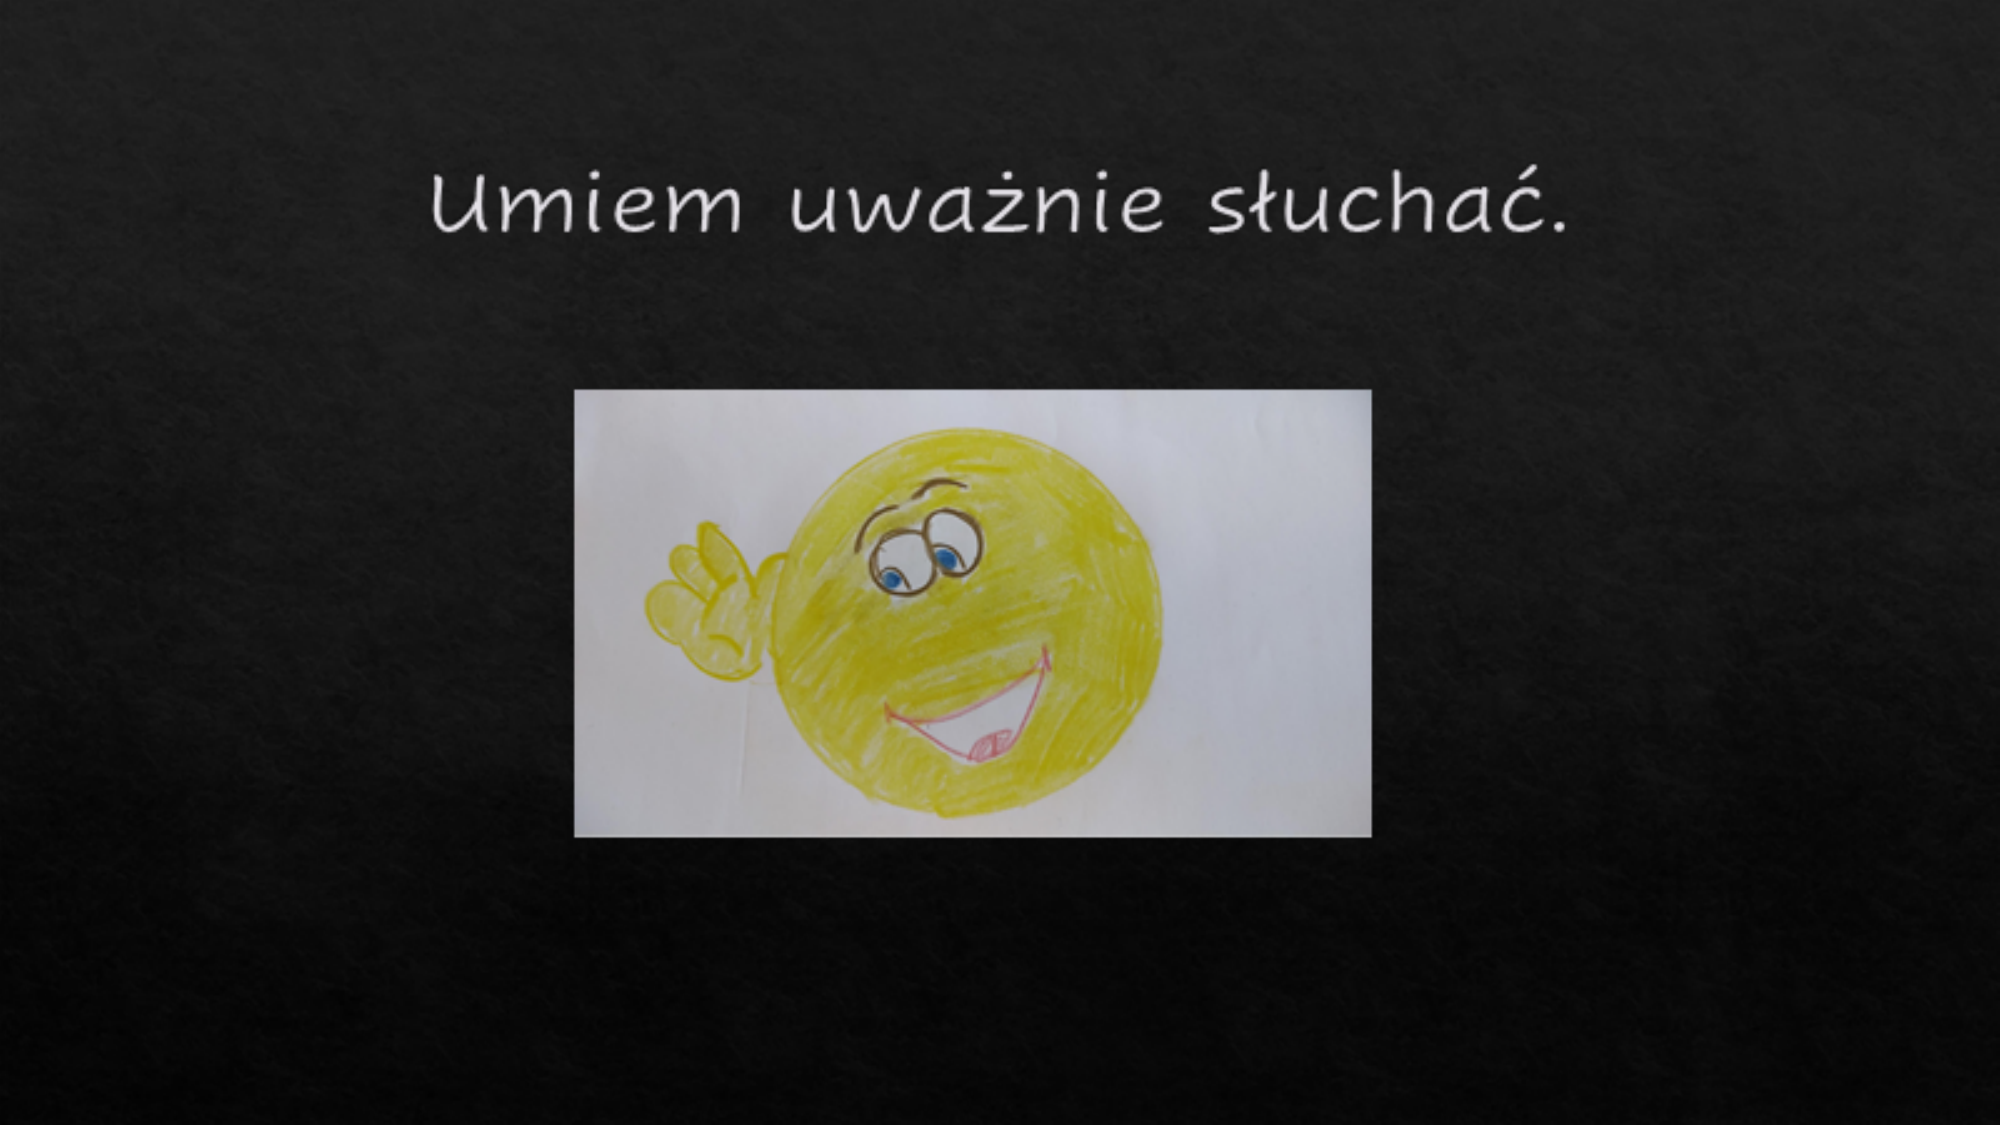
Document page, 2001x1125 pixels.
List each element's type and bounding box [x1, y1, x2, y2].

list [0, 0, 2000, 1125]
